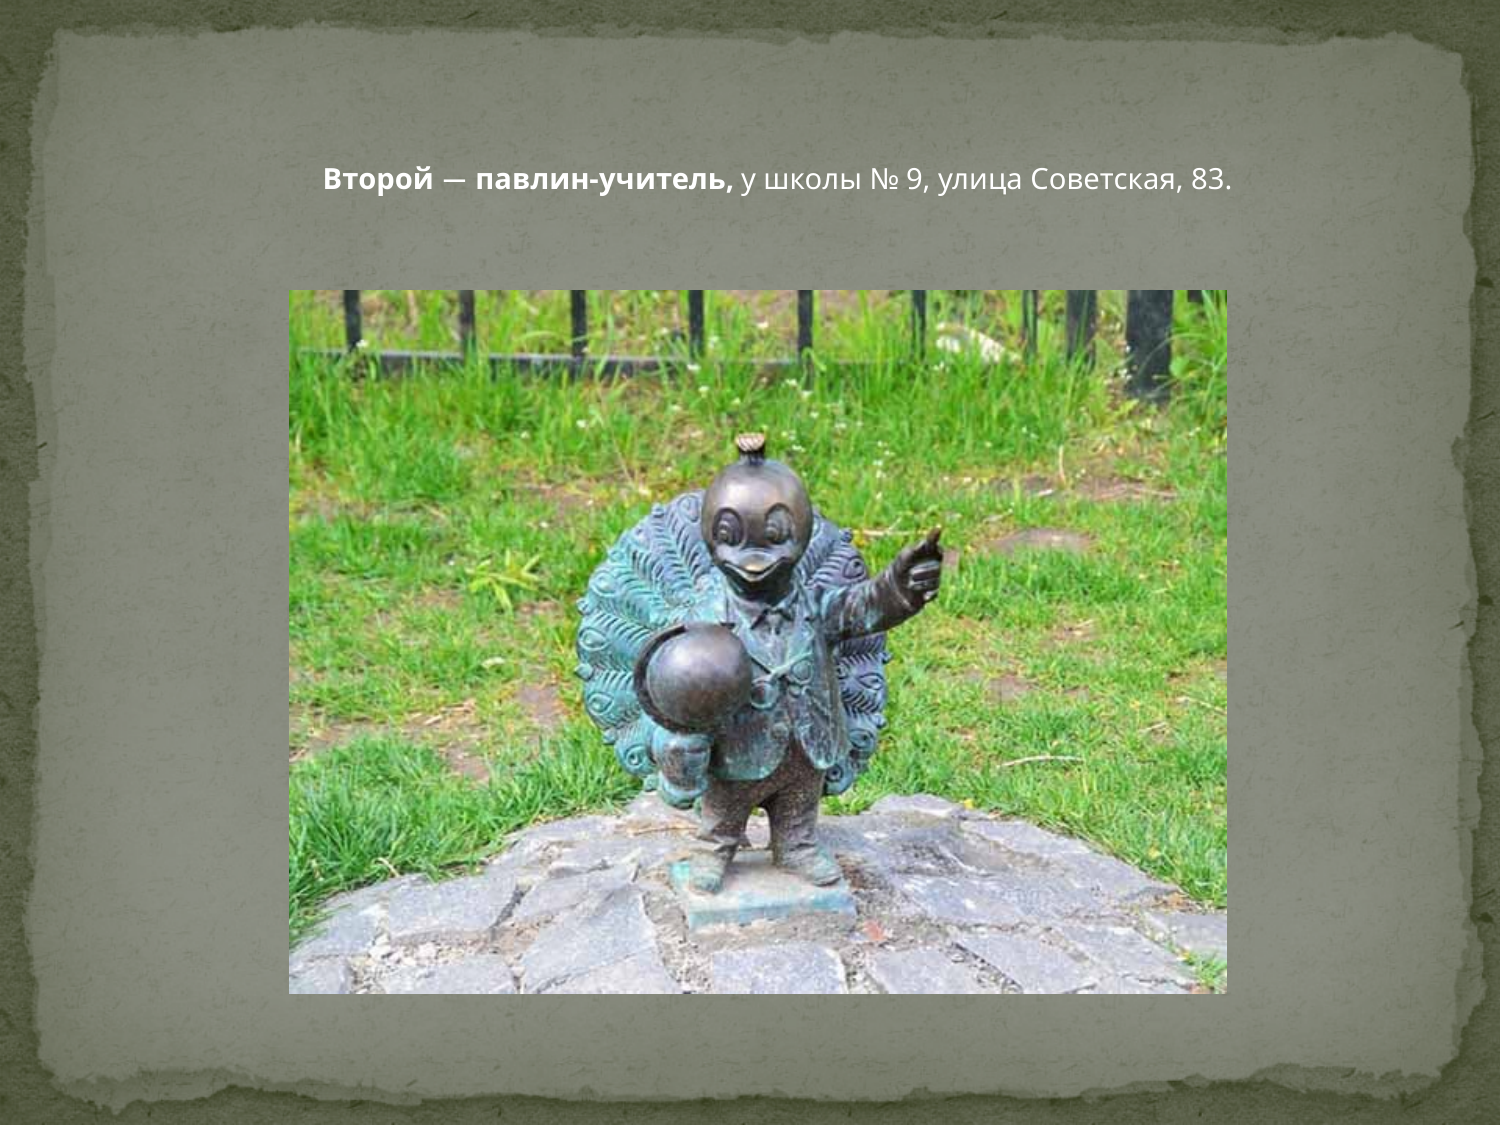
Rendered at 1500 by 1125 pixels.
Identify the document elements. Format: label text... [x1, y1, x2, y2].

text_box Второй — павлин-учитель, у школы № 9, улица Советская, 83. [17, 152, 1500, 203]
picture [289, 290, 1227, 994]
